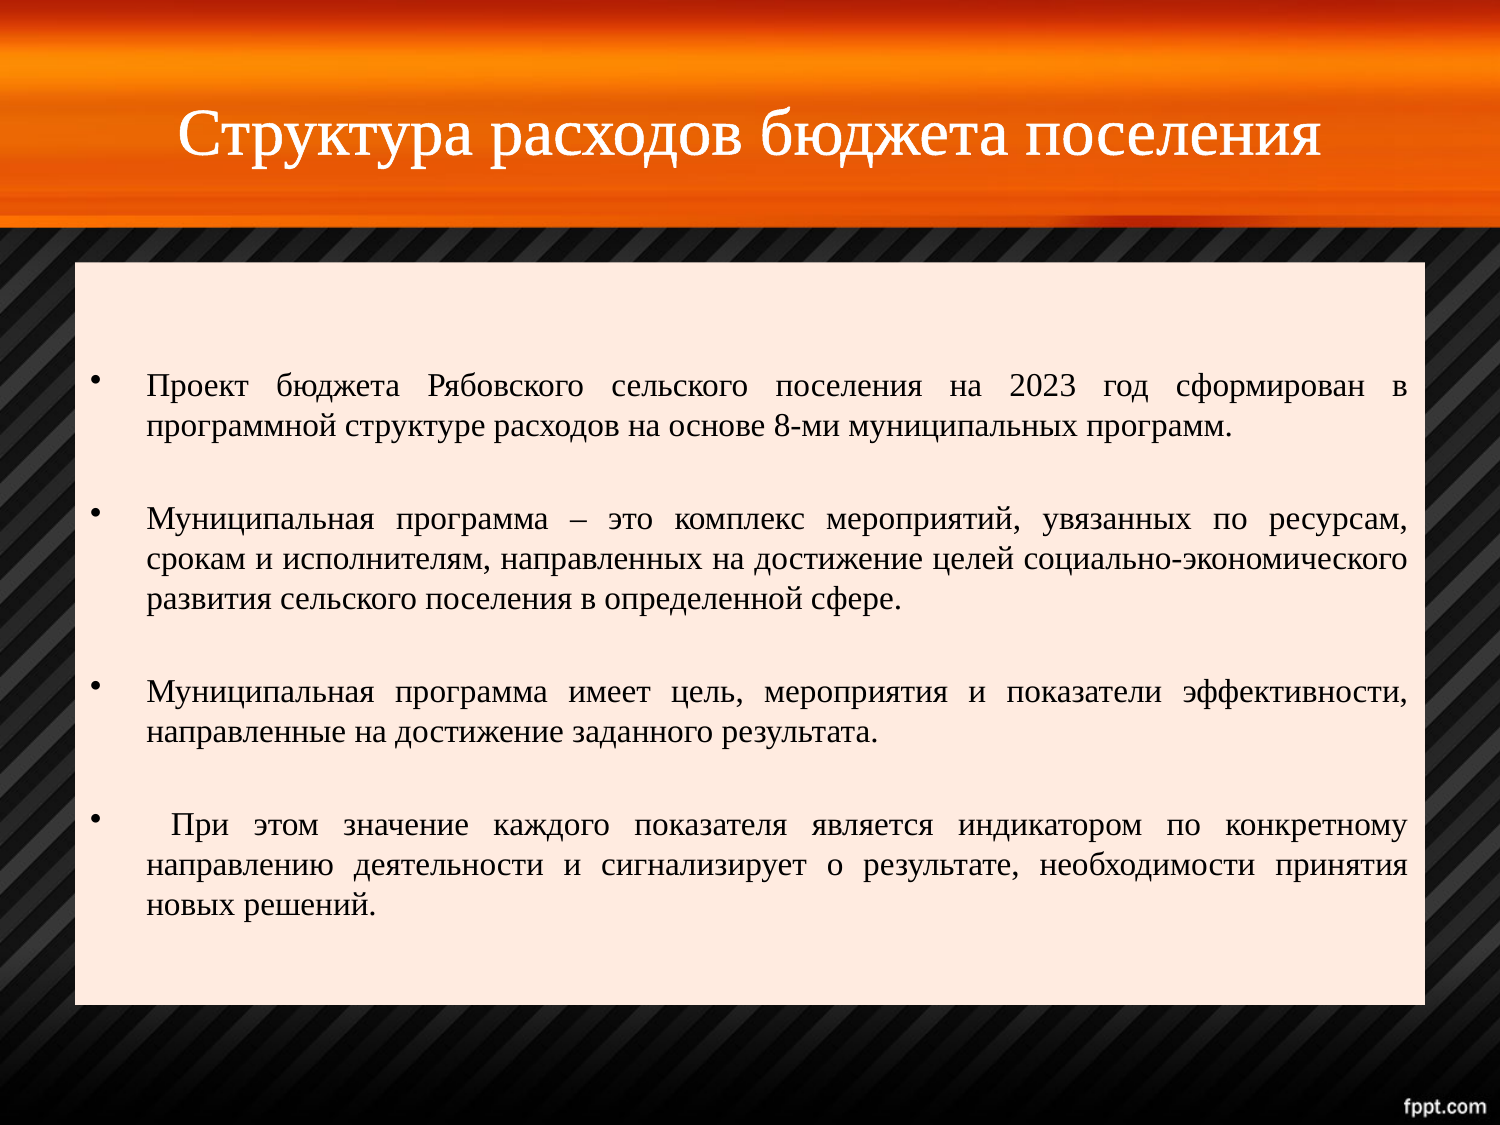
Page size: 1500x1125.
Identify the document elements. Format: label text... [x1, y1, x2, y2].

title Структура расходов бюджета поселения [74, 44, 1426, 212]
list Проект бюджета Рябовского сельского поселения на 2023 год сформирован в программной структуре расходов на основе 8-ми муниципальных программ. Муниципальная программа – это комплекс мероприятий, увязанных по ресурсам, срокам и исполнителям, направленных на достижение целей социально-экономического развития сельского поселения в определенной сфере. Муниципальная программа имеет цель, мероприятия и показатели эффективности, направленные на достижение заданного результата. При этом значение каждого показателя является индикатором по конкретному направлению деятельности и сигнализирует о результате, необходимости принятия новых решений. [74, 262, 1426, 1006]
picture [0, 0, 1500, 1125]
